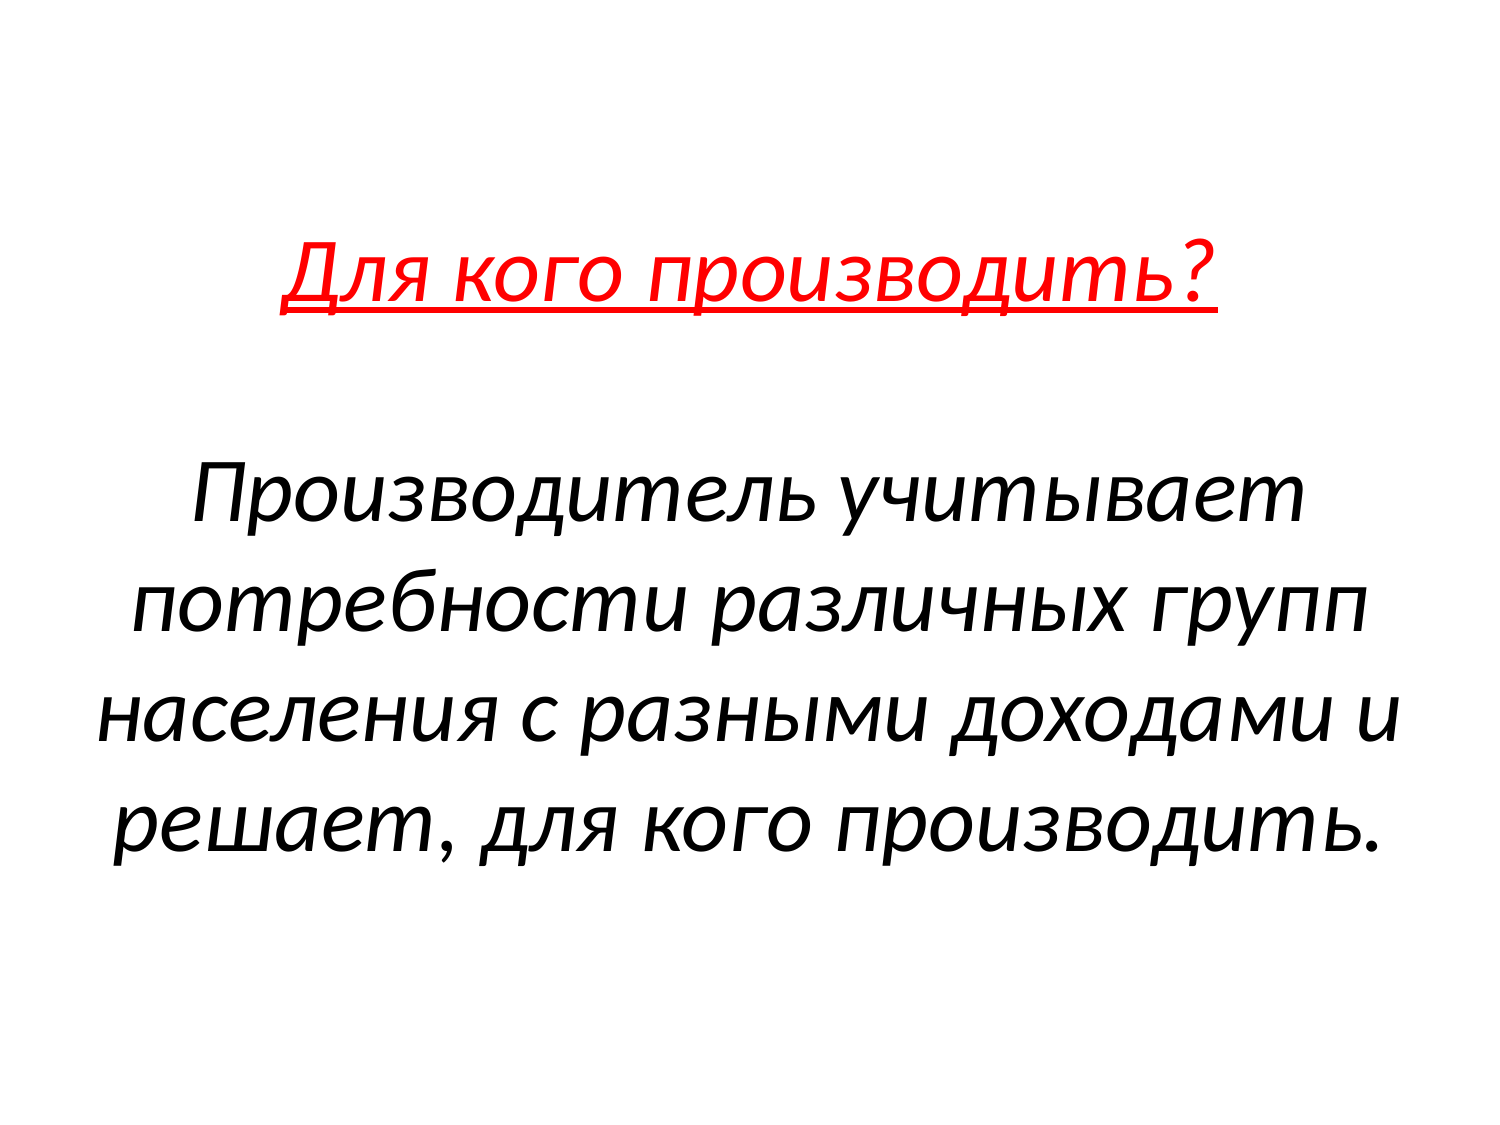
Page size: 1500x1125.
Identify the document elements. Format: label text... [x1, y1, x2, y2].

title Для кого производить? Производитель учитывает потребности различных групп населения с разными доходами и решает, для кого производить. [75, 45, 1425, 1035]
